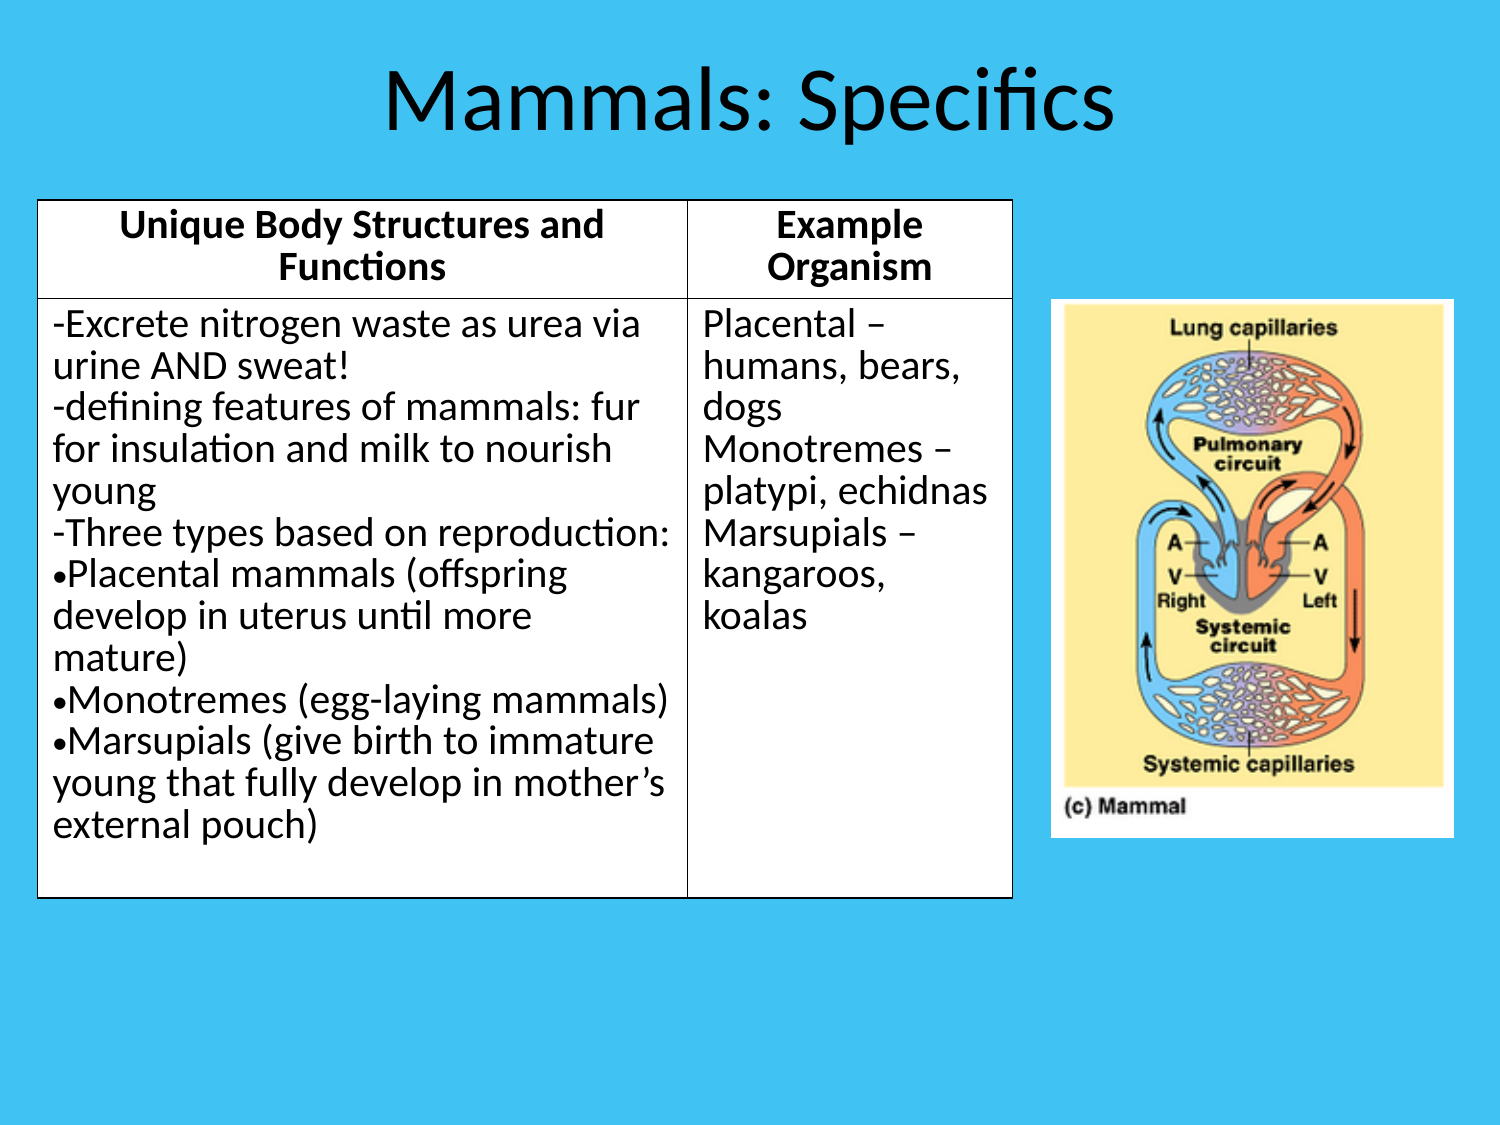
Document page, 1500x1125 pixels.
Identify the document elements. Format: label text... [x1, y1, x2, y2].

table_header Example Organism [688, 201, 1012, 298]
table_header Unique Body Structures and Functions [38, 201, 687, 298]
title Mammals: Specifics [75, 0, 1425, 188]
table_cell Placental – humans, bears, dogs Monotremes – platypi, echidnas Marsupials – kangaroos, koalas [688, 299, 1012, 897]
table_cell -Excrete nitrogen waste as urea via urine AND sweat! -defining features of mammals: fur for insulation and milk to nourish young -Three types based on reproduction: Placental mammals (offspring develop in uterus until more mature) Monotremes (egg-laying mammals) Marsupials (give birth to immature young that fully develop in mother’s external pouch) [38, 299, 687, 897]
picture [1051, 299, 1454, 838]
